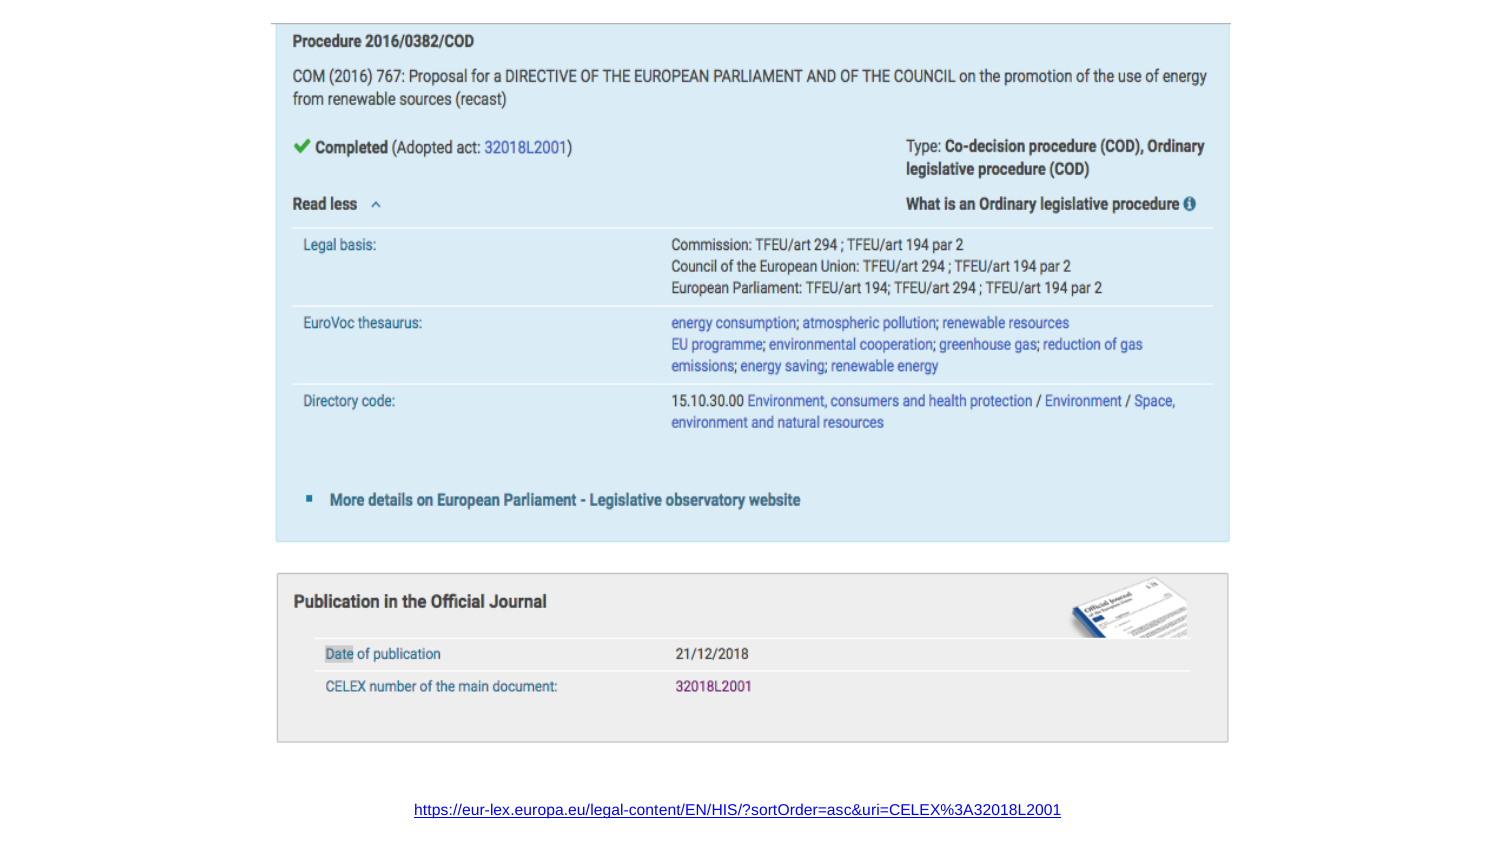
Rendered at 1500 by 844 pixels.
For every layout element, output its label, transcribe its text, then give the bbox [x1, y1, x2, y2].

text_box https://eur-lex.europa.eu/legal-content/EN/HIS/?sortOrder=asc&uri=CELEX%3A32018L2001 [402, 788, 1075, 820]
picture [271, 563, 1238, 759]
picture [271, 22, 1231, 545]
